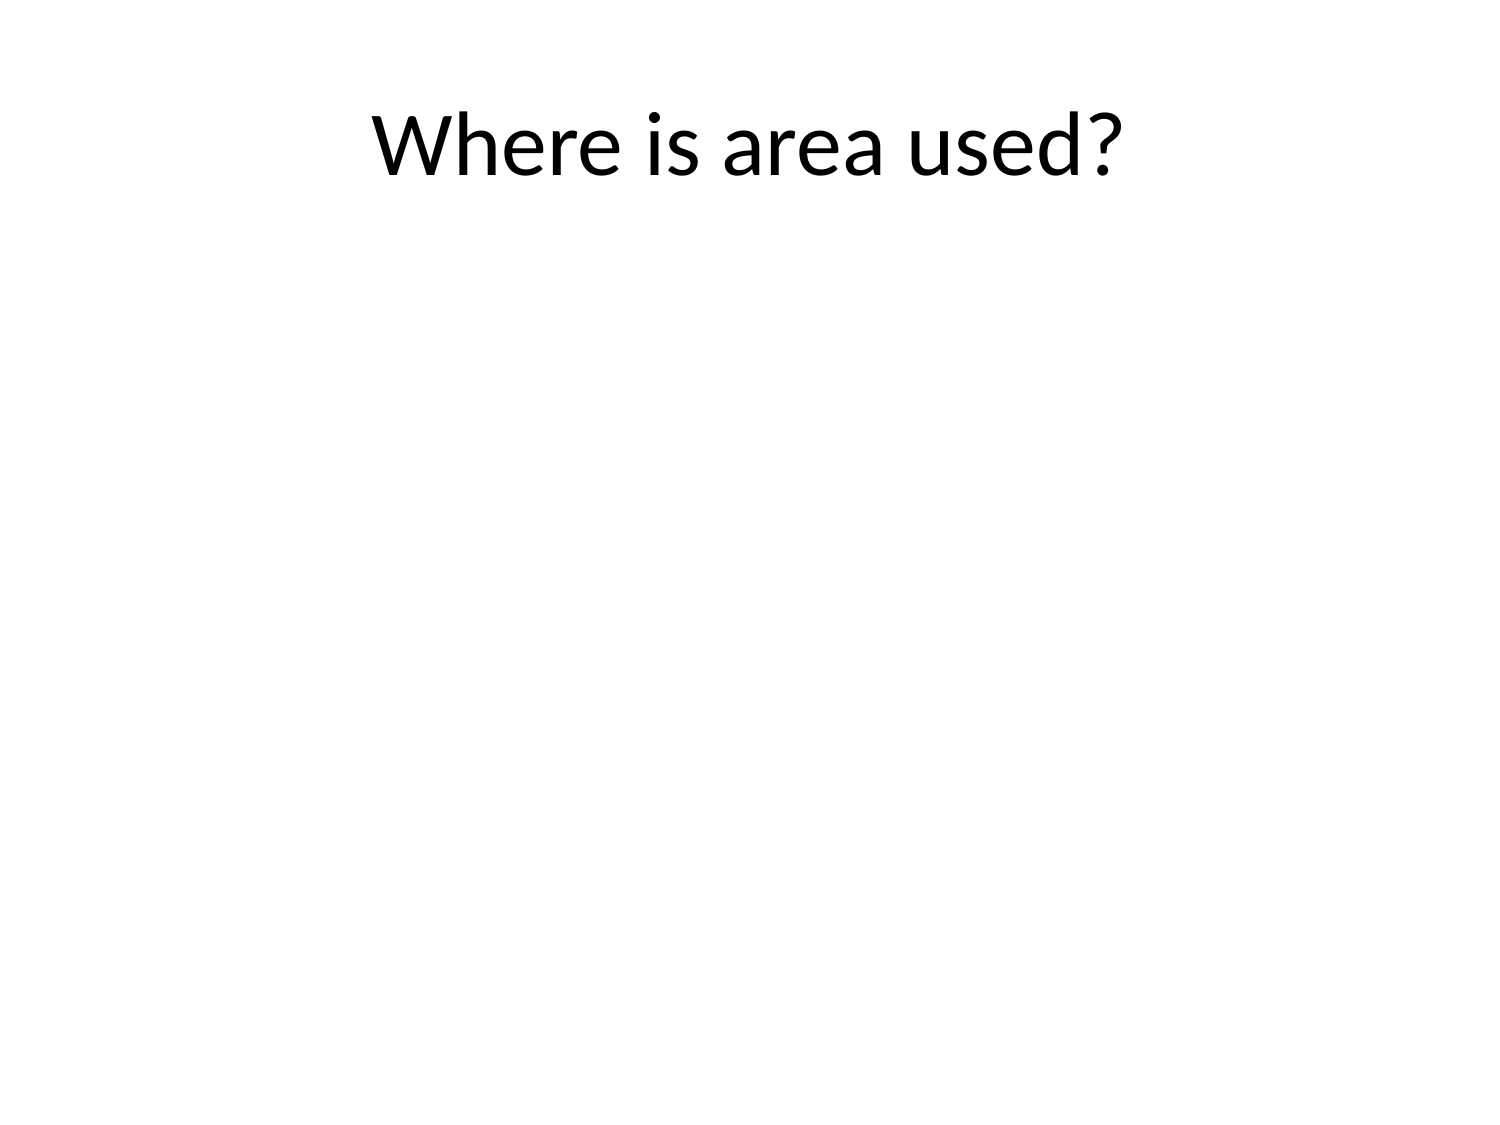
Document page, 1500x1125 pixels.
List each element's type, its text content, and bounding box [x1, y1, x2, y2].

title Where is area used? [75, 45, 1425, 233]
